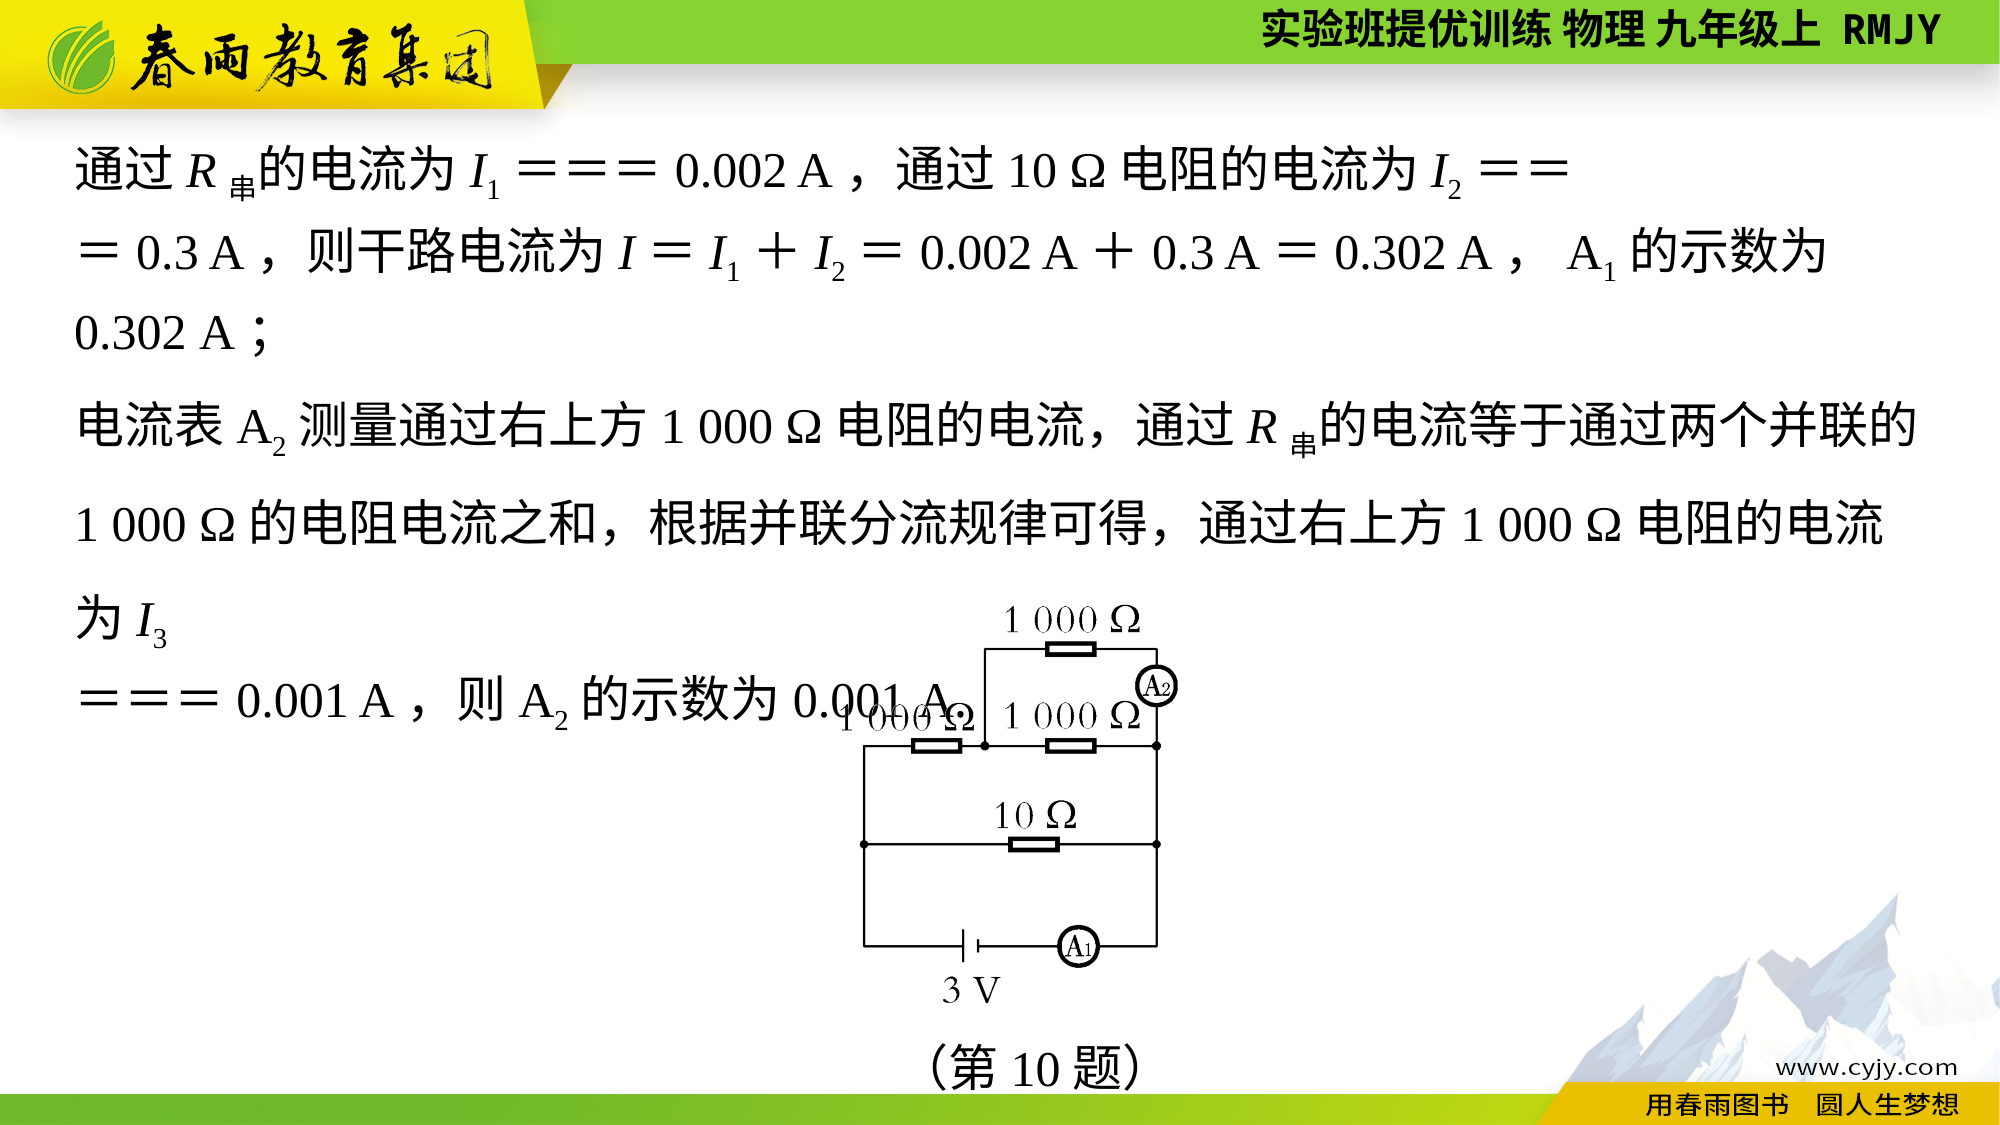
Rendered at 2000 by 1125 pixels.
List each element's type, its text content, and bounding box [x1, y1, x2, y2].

picture [0, 0, 2000, 1125]
text_box （第10题） [883, 1014, 1188, 1105]
